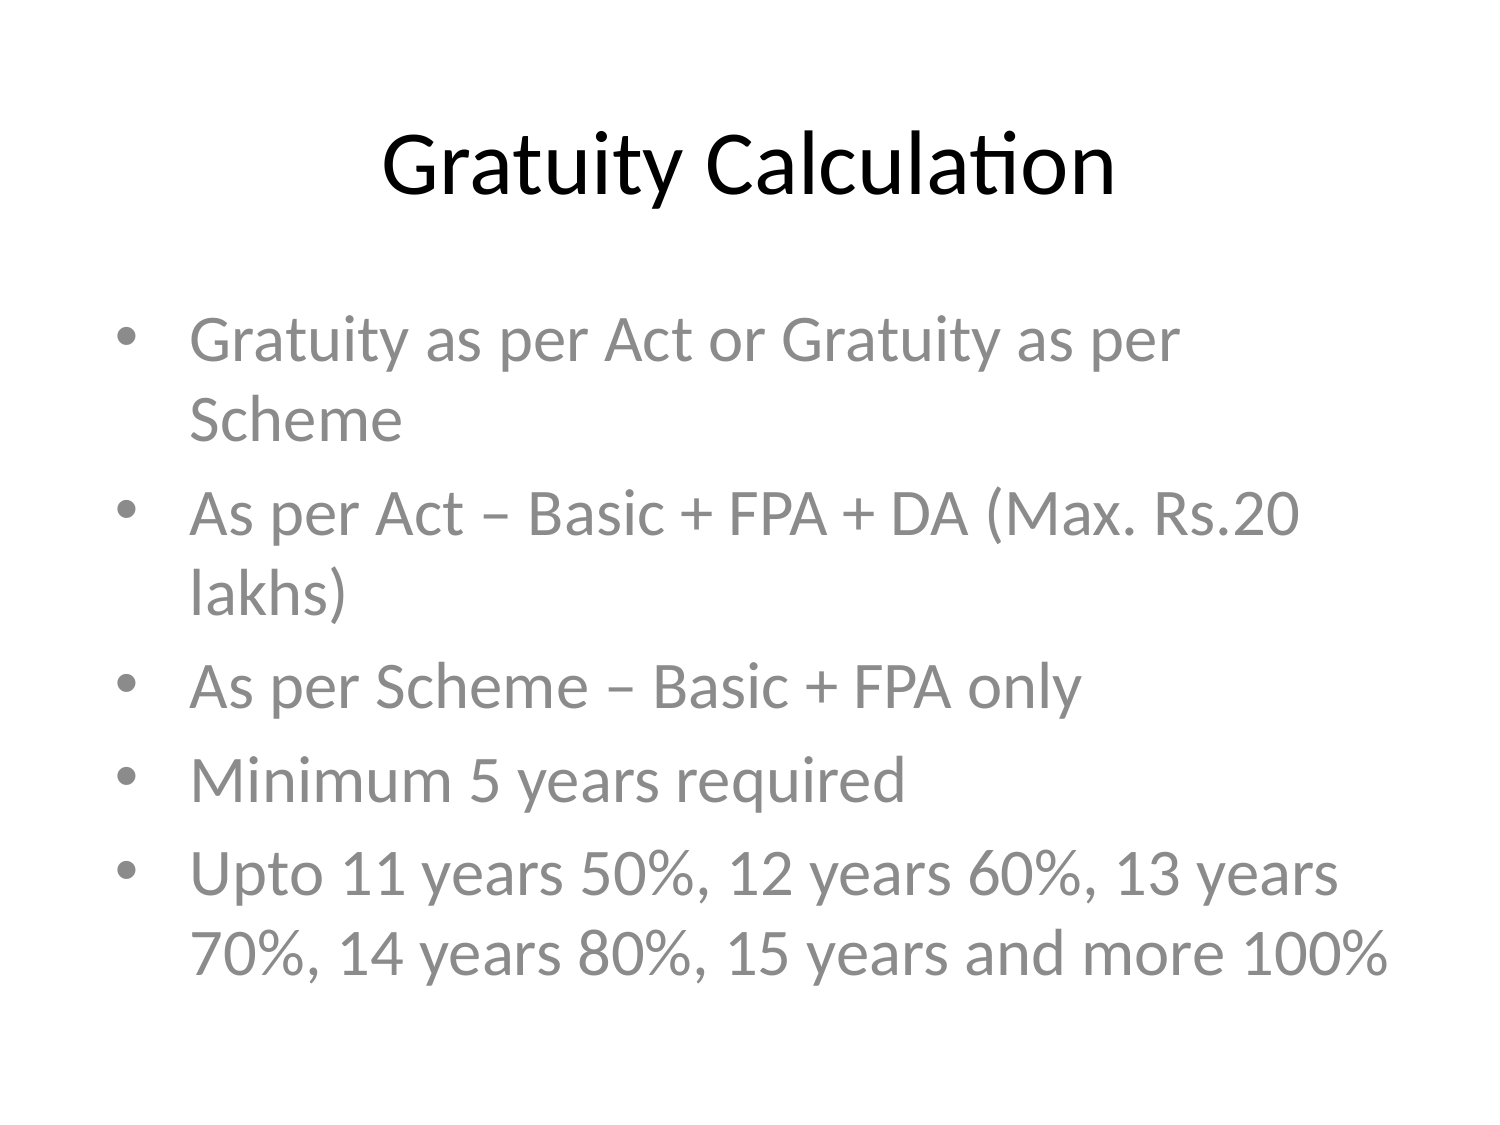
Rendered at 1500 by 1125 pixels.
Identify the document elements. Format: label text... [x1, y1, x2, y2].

text_box [74, 249, 1350, 988]
title Gratuity Calculation [112, 37, 1388, 279]
subtitle Gratuity as per Act or Gratuity as per Scheme As per Act – Basic + FPA + DA (Max. Rs.20 lakhs) As per Scheme – Basic + FPA only Minimum 5 years required Upto 11 years 50%, 12 years 60%, 13 years 70%, 14 years 80%, 15 years and more 100% [99, 287, 1413, 1063]
